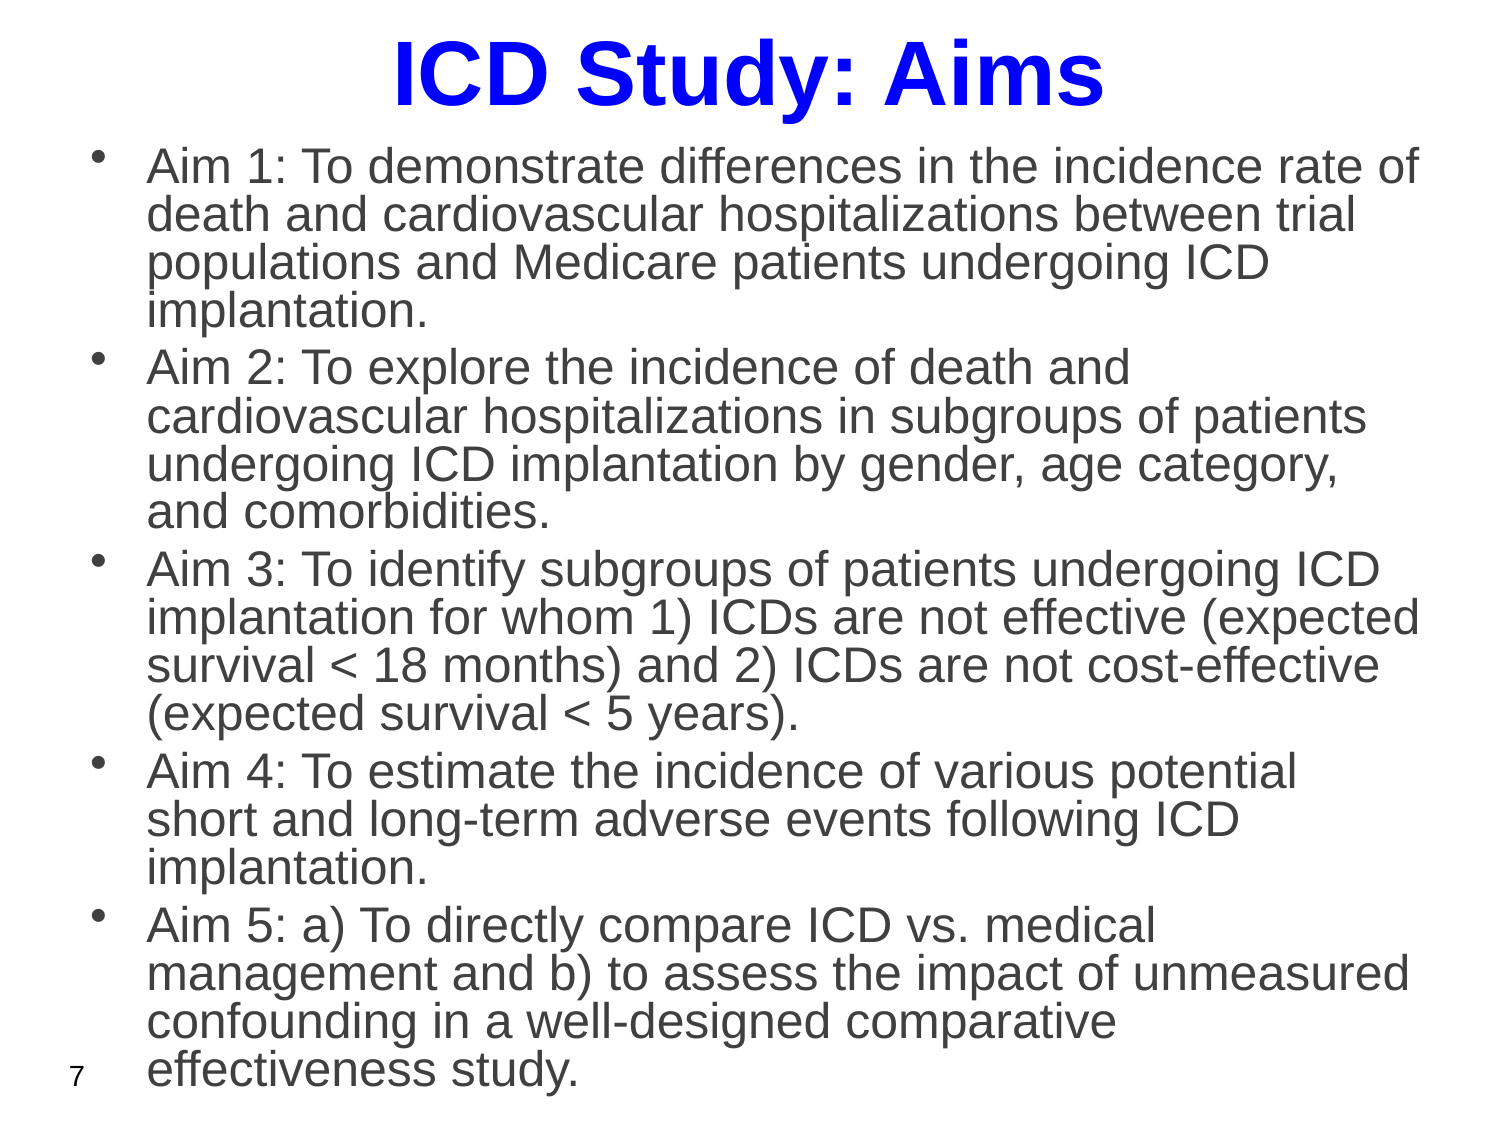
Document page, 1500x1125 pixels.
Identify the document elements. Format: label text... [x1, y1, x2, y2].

list Aim 1: To demonstrate differences in the incidence rate of death and cardiovascular hospitalizations between trial populations and Medicare patients undergoing ICD implantation. Aim 2: To explore the incidence of death and cardiovascular hospitalizations in subgroups of patients undergoing ICD implantation by gender, age category, and comorbidities. Aim 3: To identify subgroups of patients undergoing ICD implantation for whom 1) ICDs are not effective (expected survival < 18 months) and 2) ICDs are not cost-effective (expected survival < 5 years). Aim 4: To estimate the incidence of various potential short and long-term adverse events following ICD implantation. Aim 5: a) To directly compare ICD vs. medical management and b) to assess the impact of unmeasured confounding in a well-designed comparative effectiveness study. [75, 137, 1438, 1025]
title ICD Study: Aims [75, 0, 1425, 137]
text_box 7 [37, 1050, 100, 1100]
